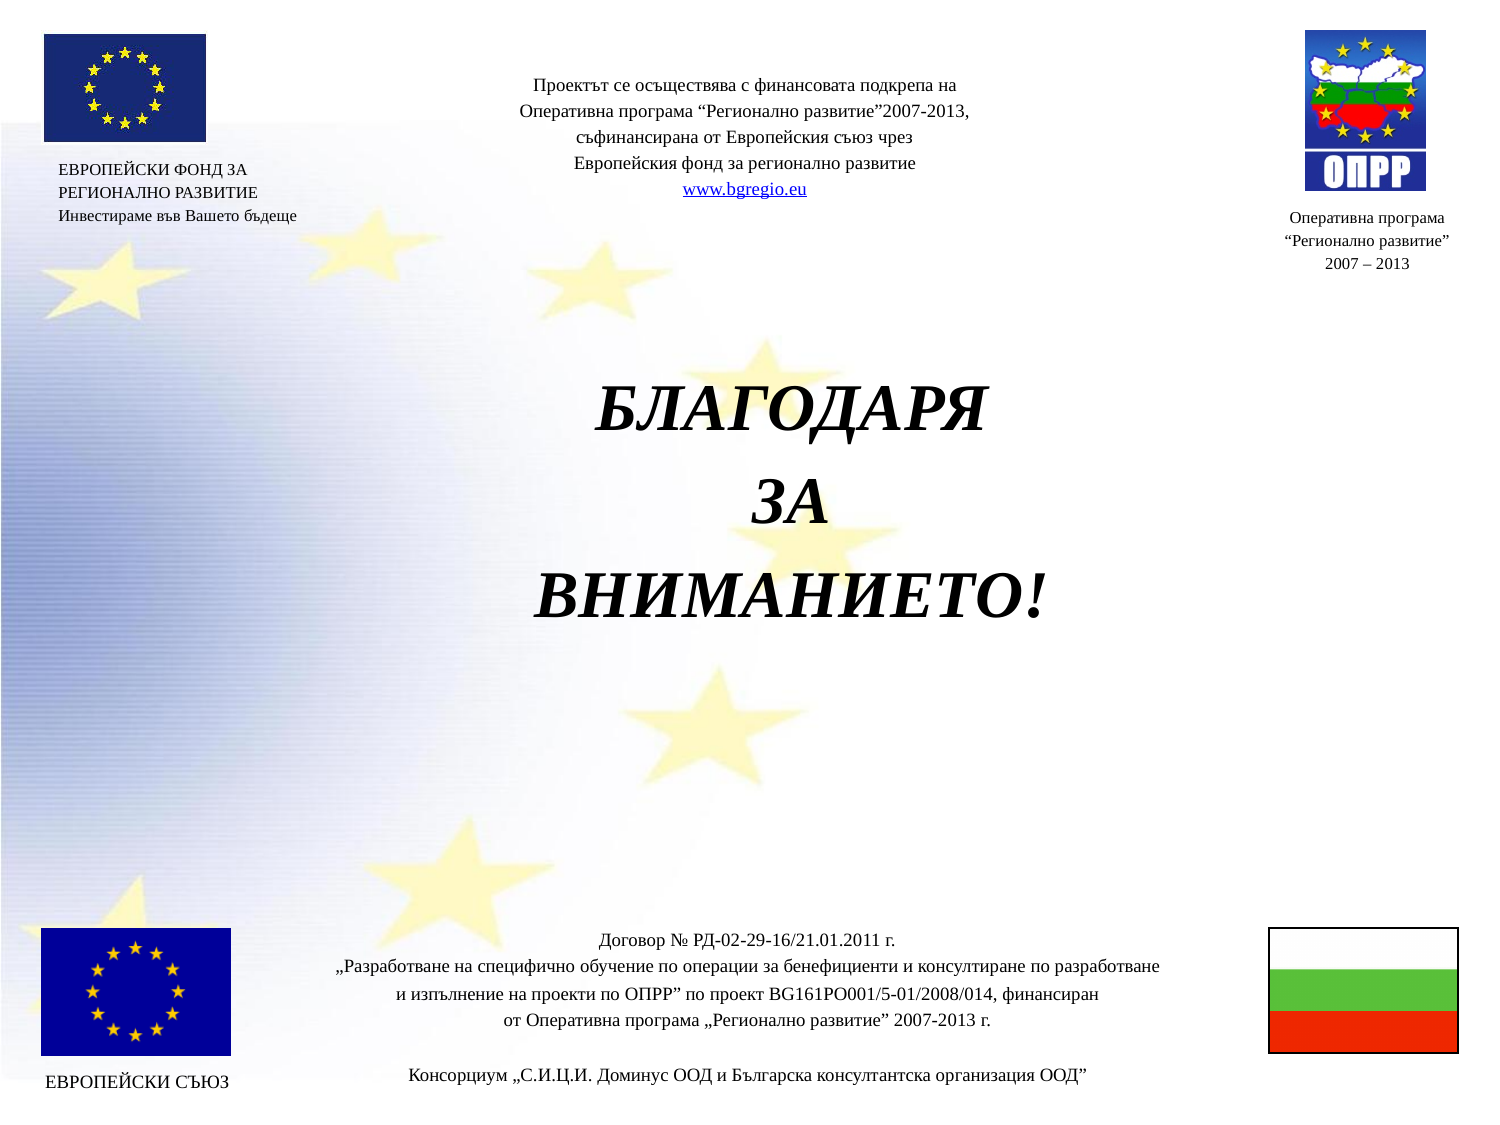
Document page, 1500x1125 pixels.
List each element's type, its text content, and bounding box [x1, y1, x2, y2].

list БЛАГОДАРЯ ЗА ВНИМАНИЕТО! [383, 356, 1201, 882]
picture [0, 0, 1500, 1125]
